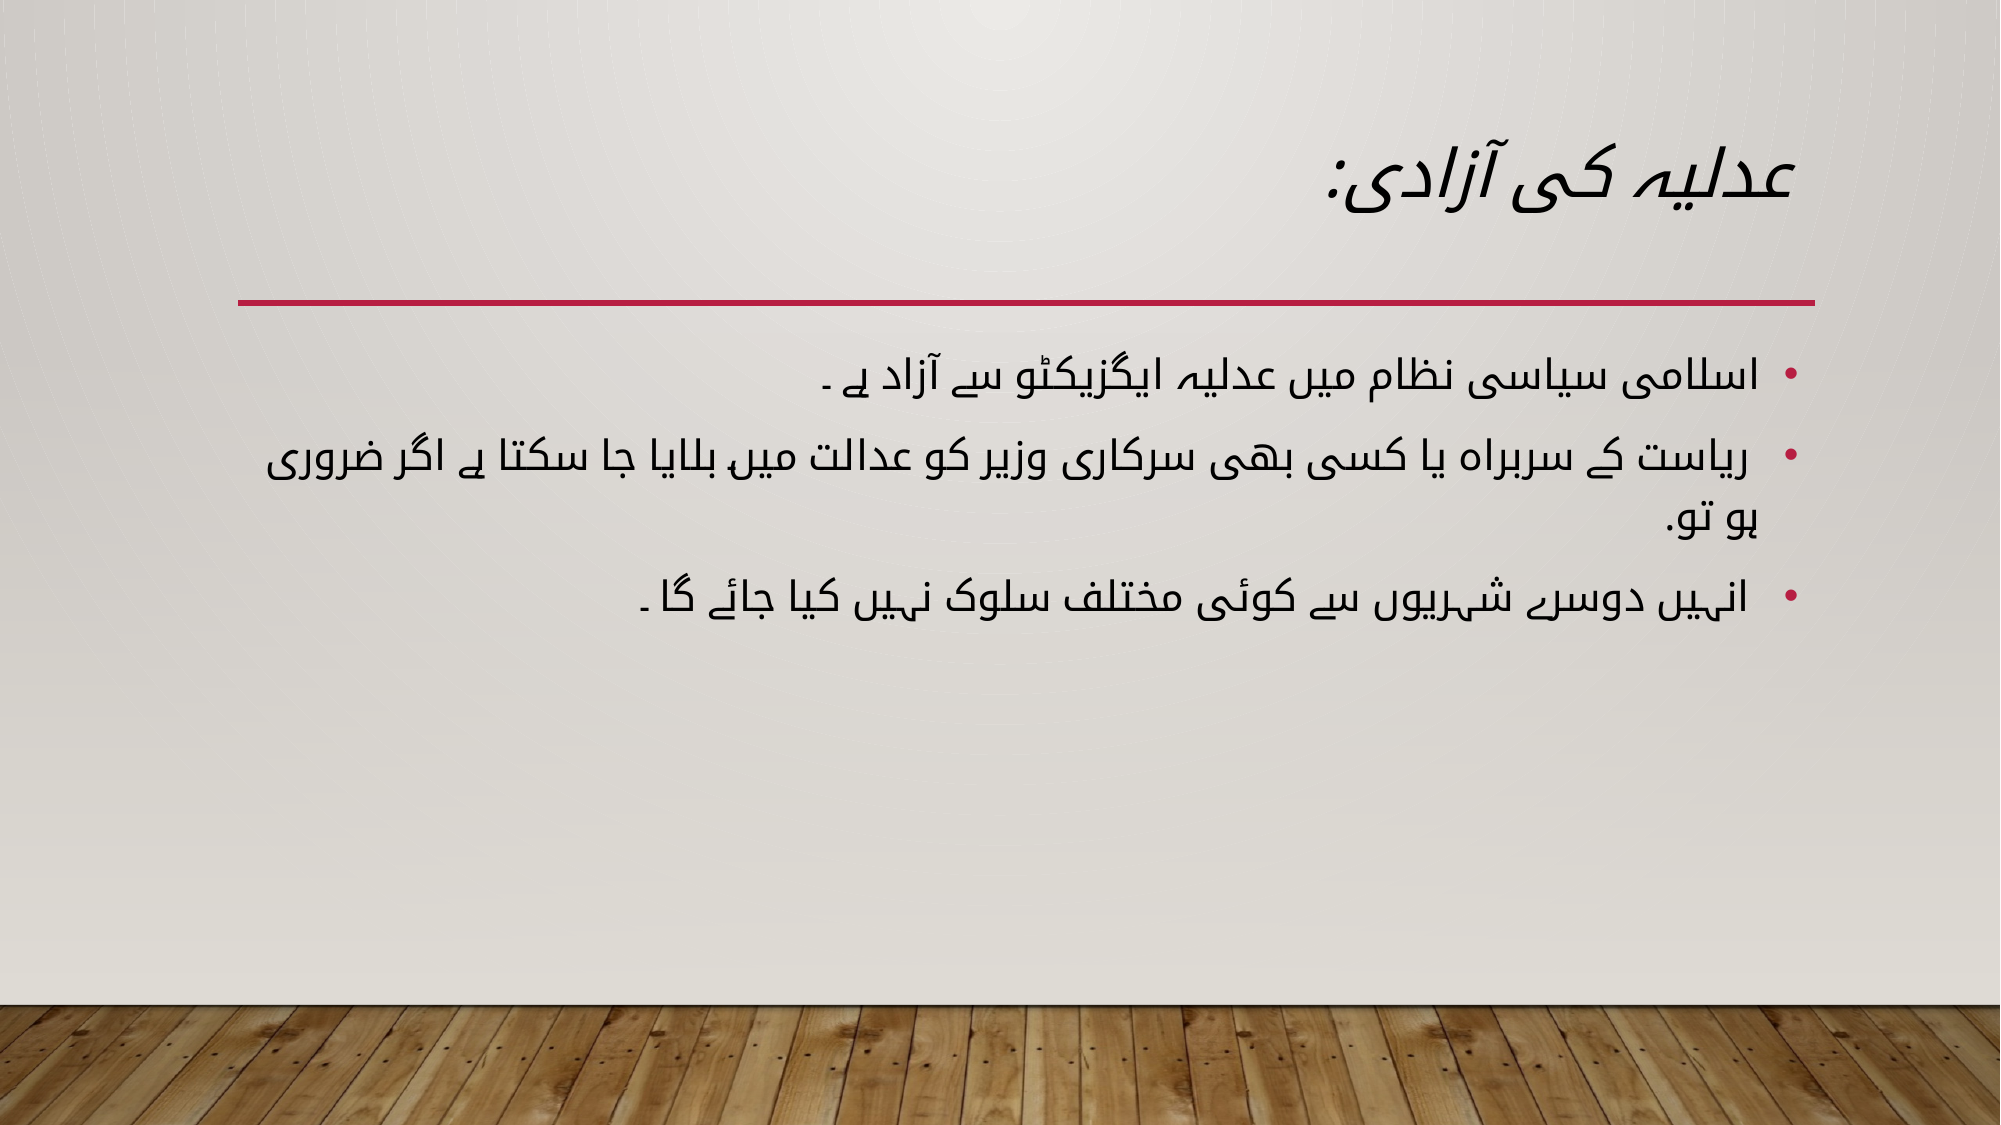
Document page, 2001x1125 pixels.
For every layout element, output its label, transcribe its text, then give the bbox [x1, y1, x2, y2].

title عدلیہ کی آزادی: [238, 131, 1814, 305]
list اسلامی سیاسی نظام میں عدلیہ ایگزیکٹو سے آزاد ہے ۔ ریاست کے سربراہ یا کسی بھی سرکاری وزیر کو عدالت میں بلایا جا سکتا ہے اگر ضروری ہو تو. انہیں دوسرے شہریوں سے کوئی مختلف سلوک نہیں کیا جائے گا ۔ [238, 330, 1814, 897]
picture [0, 1005, 2000, 1125]
